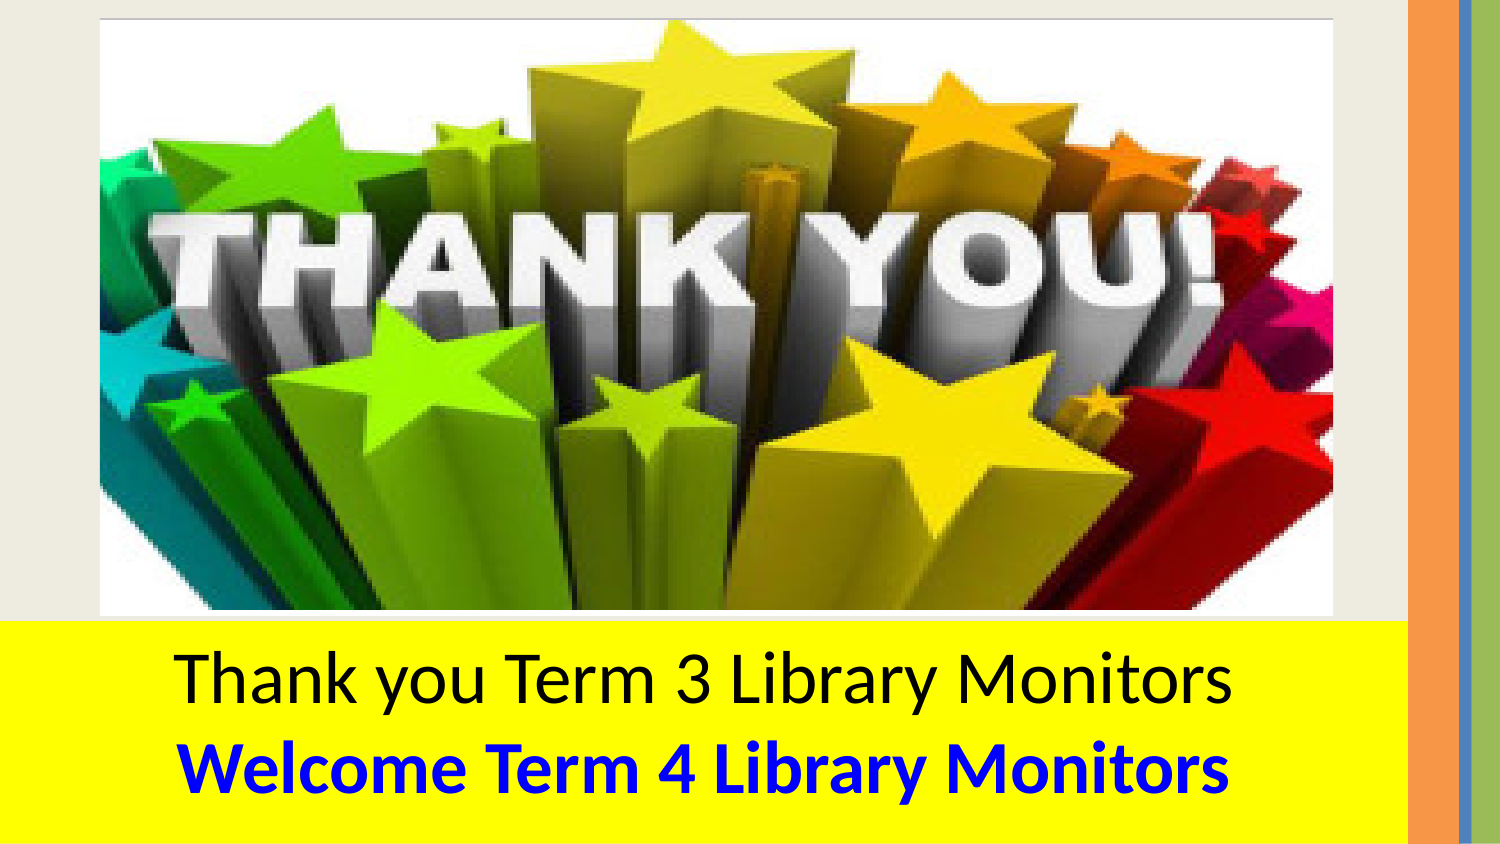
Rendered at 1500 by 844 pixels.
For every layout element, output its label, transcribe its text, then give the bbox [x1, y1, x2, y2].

text_box Thank you Term 3 Library Monitors Welcome Term 4 Library Monitors [0, 621, 1408, 844]
picture [99, 18, 1334, 616]
